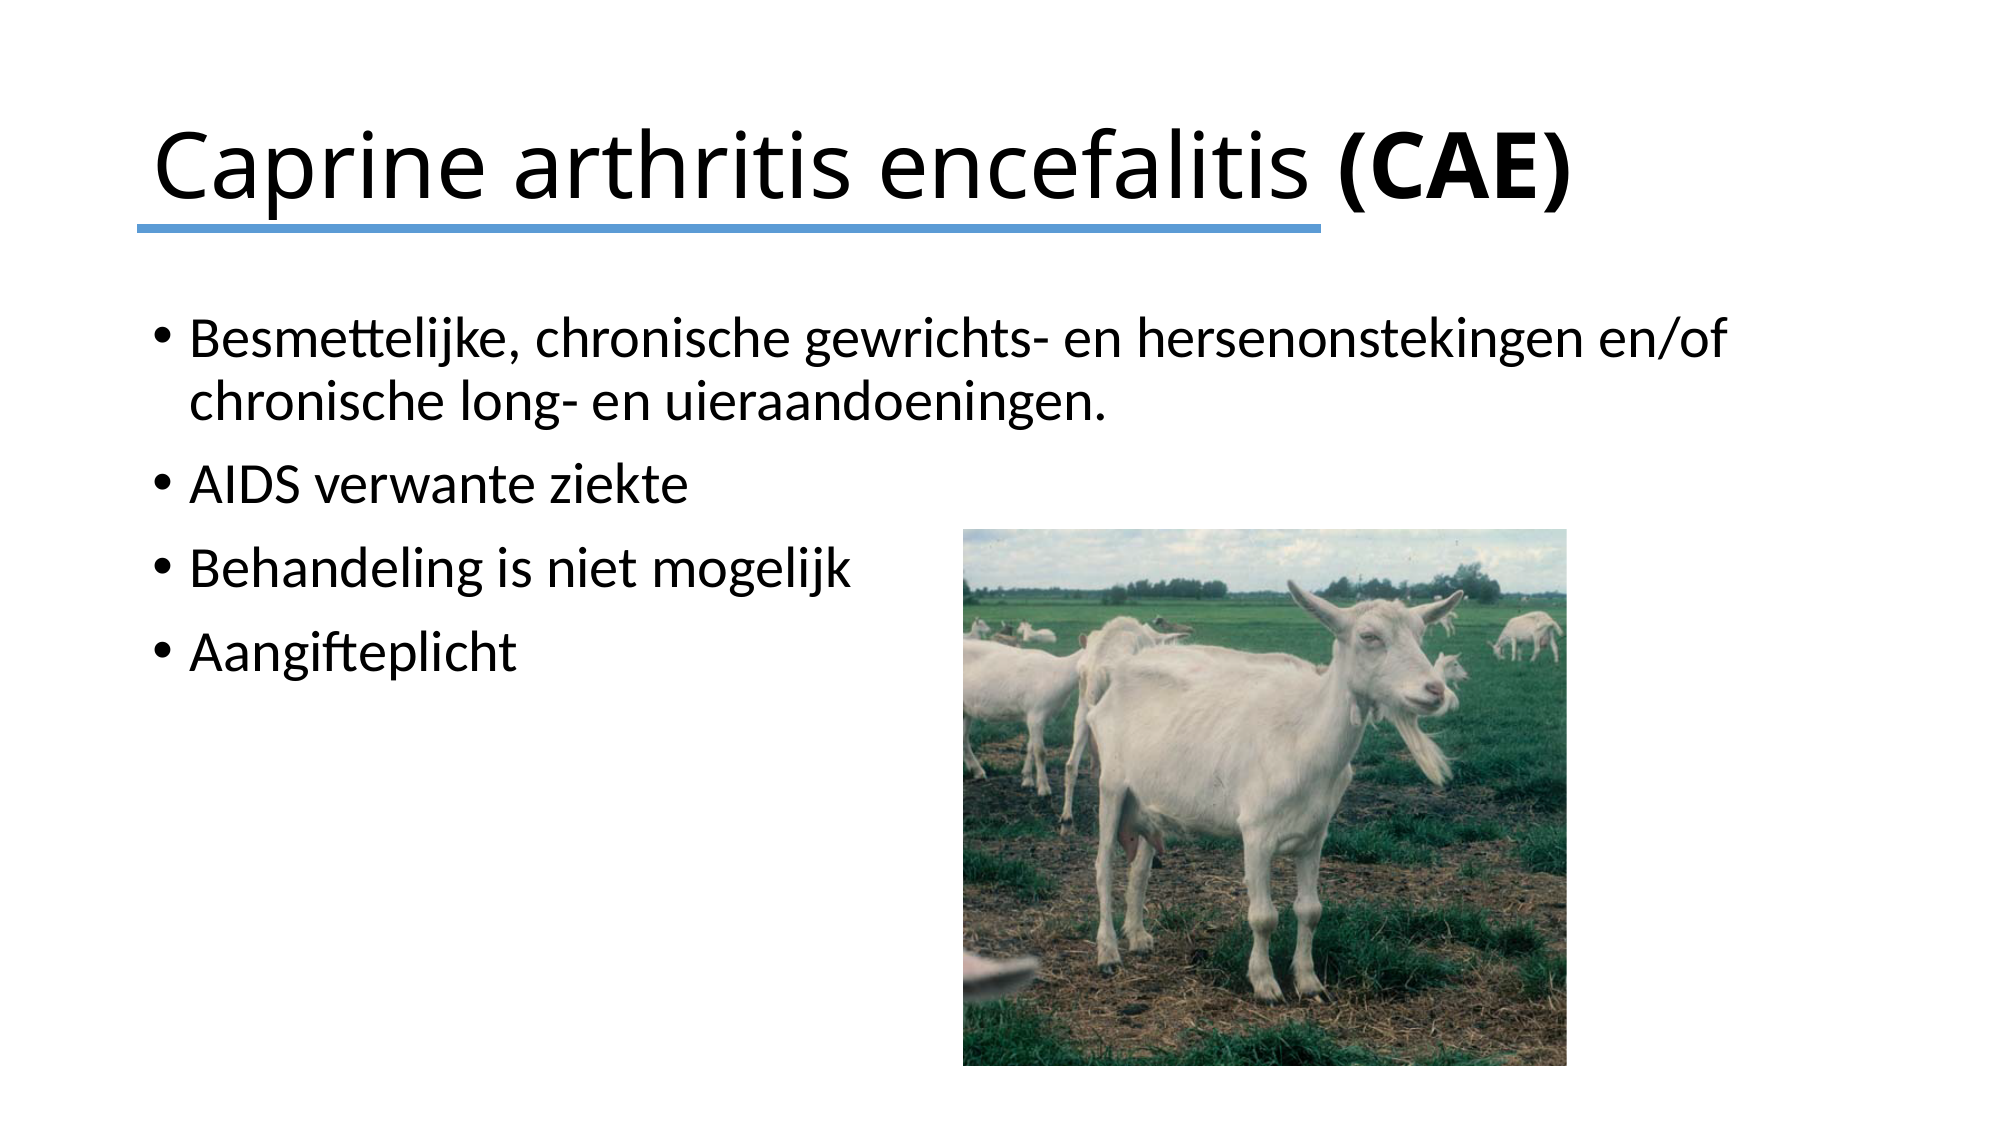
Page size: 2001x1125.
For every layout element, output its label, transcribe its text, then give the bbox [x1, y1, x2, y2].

picture [963, 529, 1567, 1066]
title Caprine arthritis encefalitis (CAE) [137, 59, 1863, 278]
list Besmettelijke, chronische gewrichts- en hersenonstekingen en/of chronische long- en uieraandoeningen. AIDS verwante ziekte Behandeling is niet mogelijk Aangifteplicht [137, 299, 1863, 1014]
